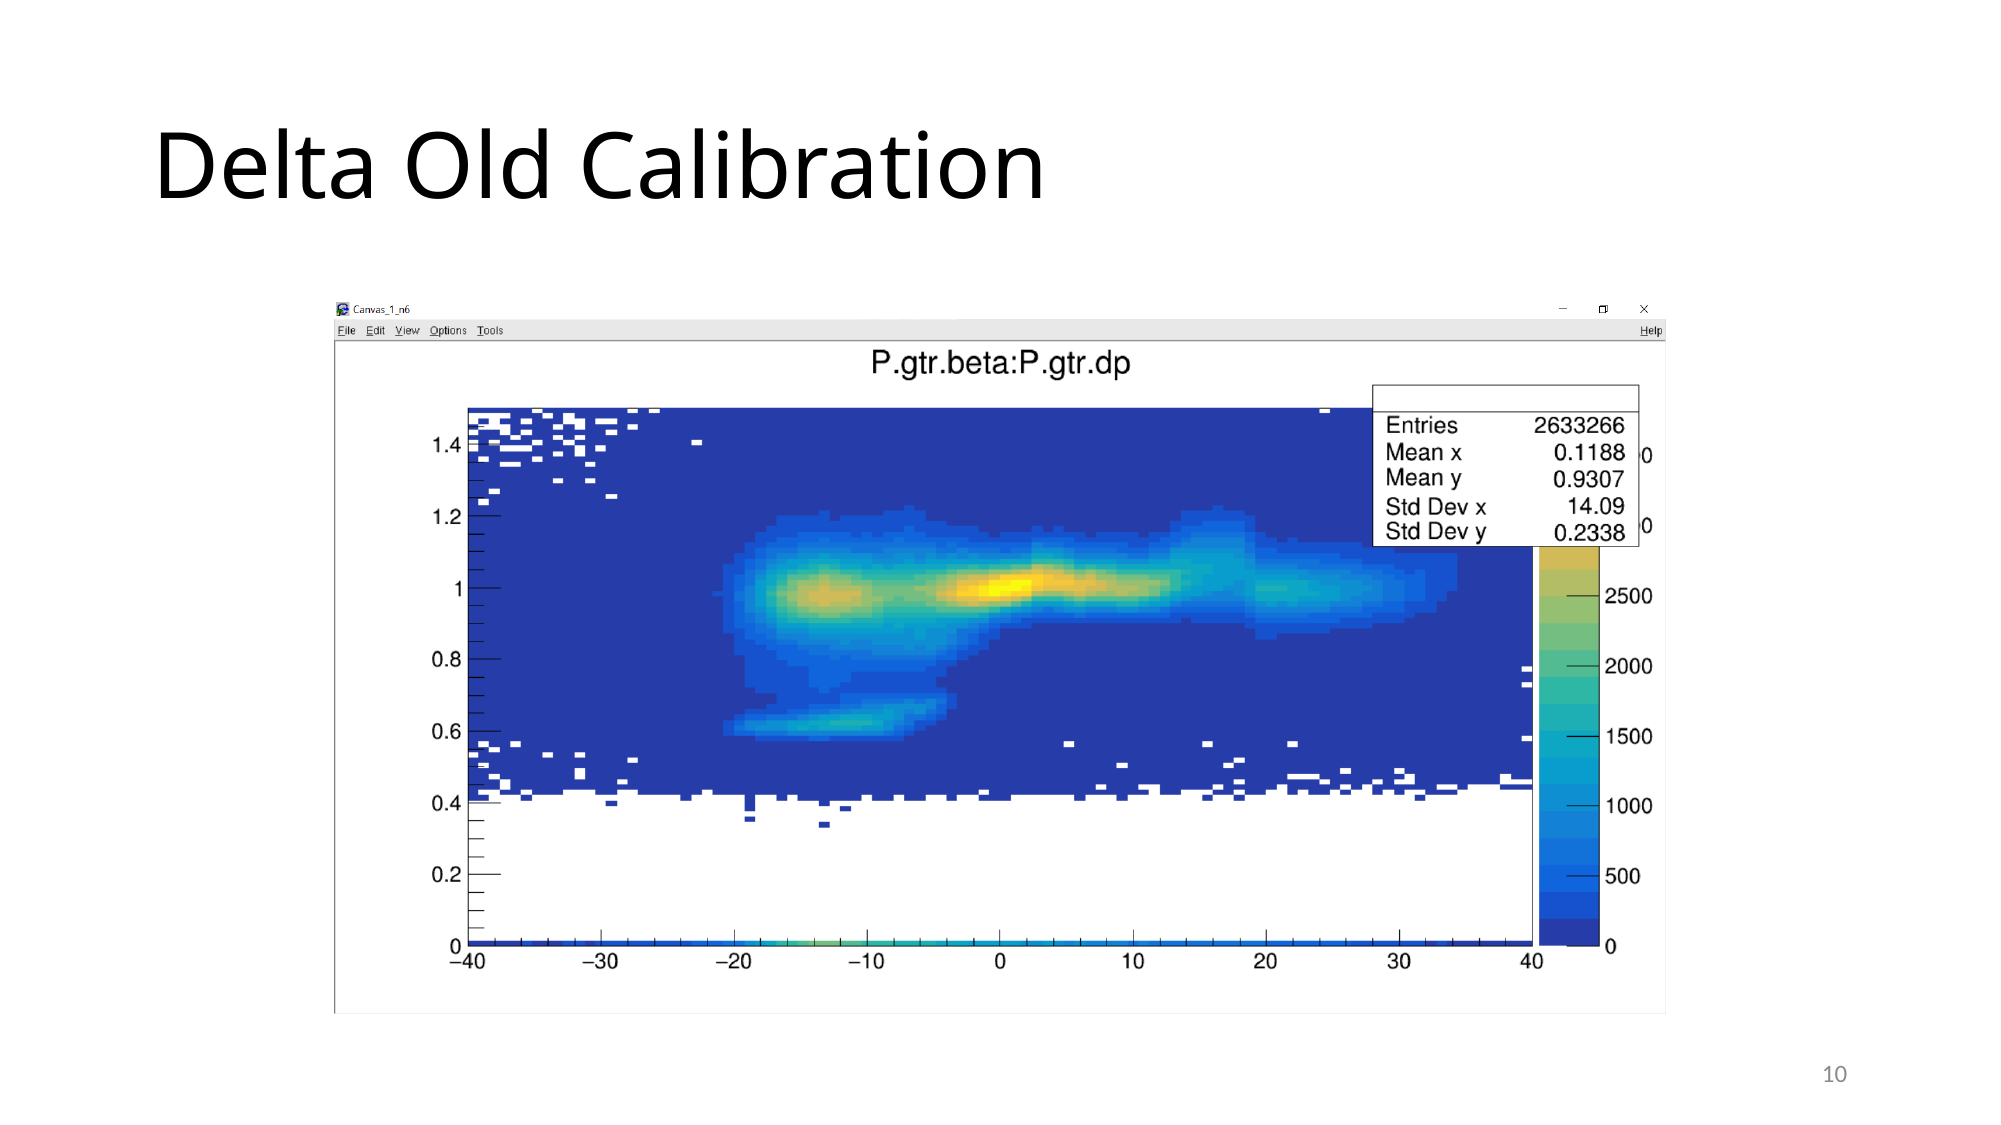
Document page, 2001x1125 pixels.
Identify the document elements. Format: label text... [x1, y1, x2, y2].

title Delta Old Calibration [137, 59, 1863, 278]
slide_number 10 [1412, 1042, 1863, 1103]
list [334, 299, 1666, 1014]
